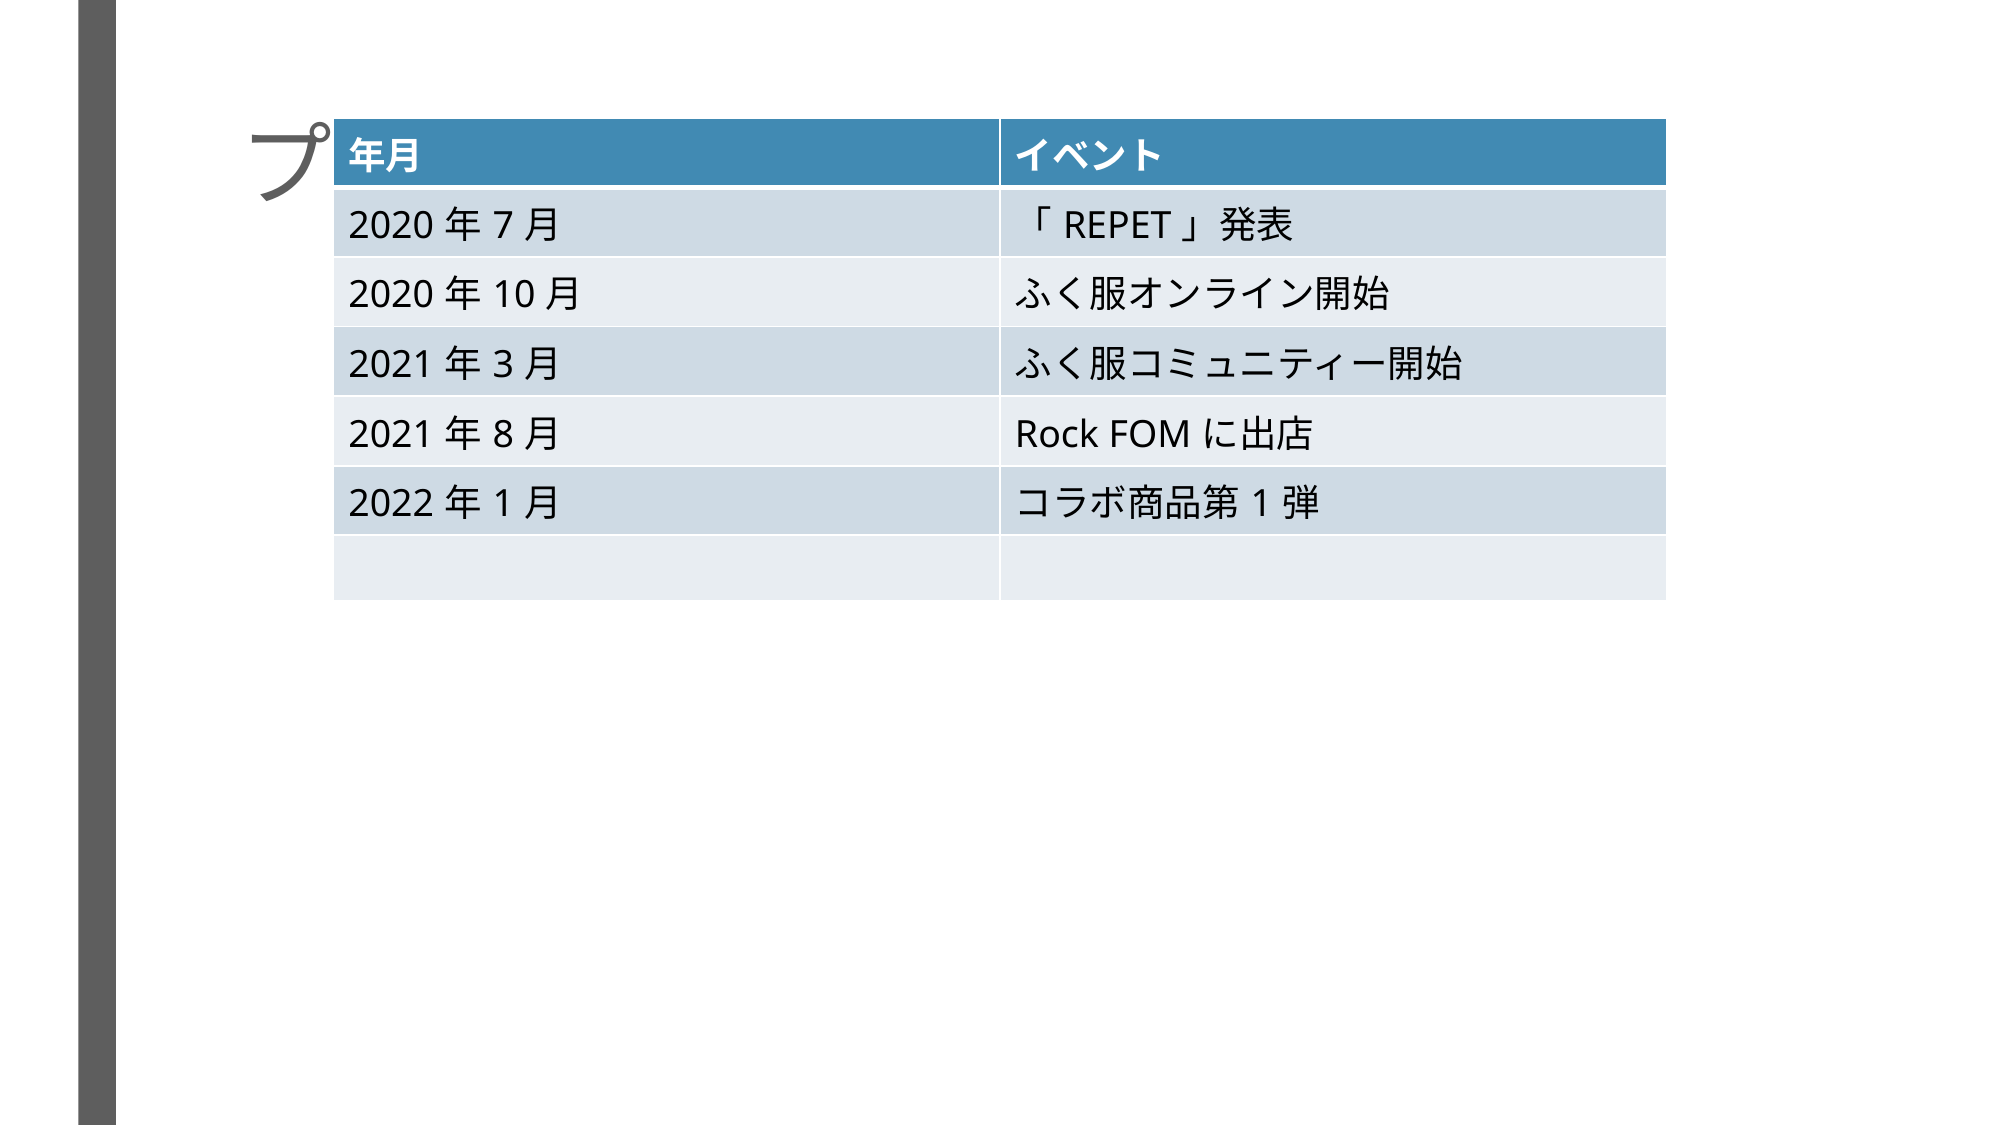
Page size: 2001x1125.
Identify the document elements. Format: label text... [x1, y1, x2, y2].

table_cell ふく服コミュニティー開始 [1001, 327, 1666, 395]
table_cell 2020年7月 [334, 190, 999, 256]
table_cell [334, 536, 999, 600]
table_cell 2021年3月 [334, 327, 999, 395]
table_cell 「REPET」発表 [1001, 190, 1666, 256]
table_cell 2020年10月 [334, 258, 999, 326]
table_header イベント [1001, 119, 1666, 185]
table_header 年月 [334, 119, 999, 185]
table_cell Rock FOMに出店 [1001, 397, 1666, 465]
table_cell 2021年8月 [334, 397, 999, 465]
table_cell コラボ商品第1弾 [1001, 467, 1666, 534]
table_cell [1001, 536, 1666, 600]
table_cell ふく服オンライン開始 [1001, 258, 1666, 326]
title プロジェクトの推移 [225, 112, 1800, 357]
table_cell 2022年1月 [334, 467, 999, 534]
